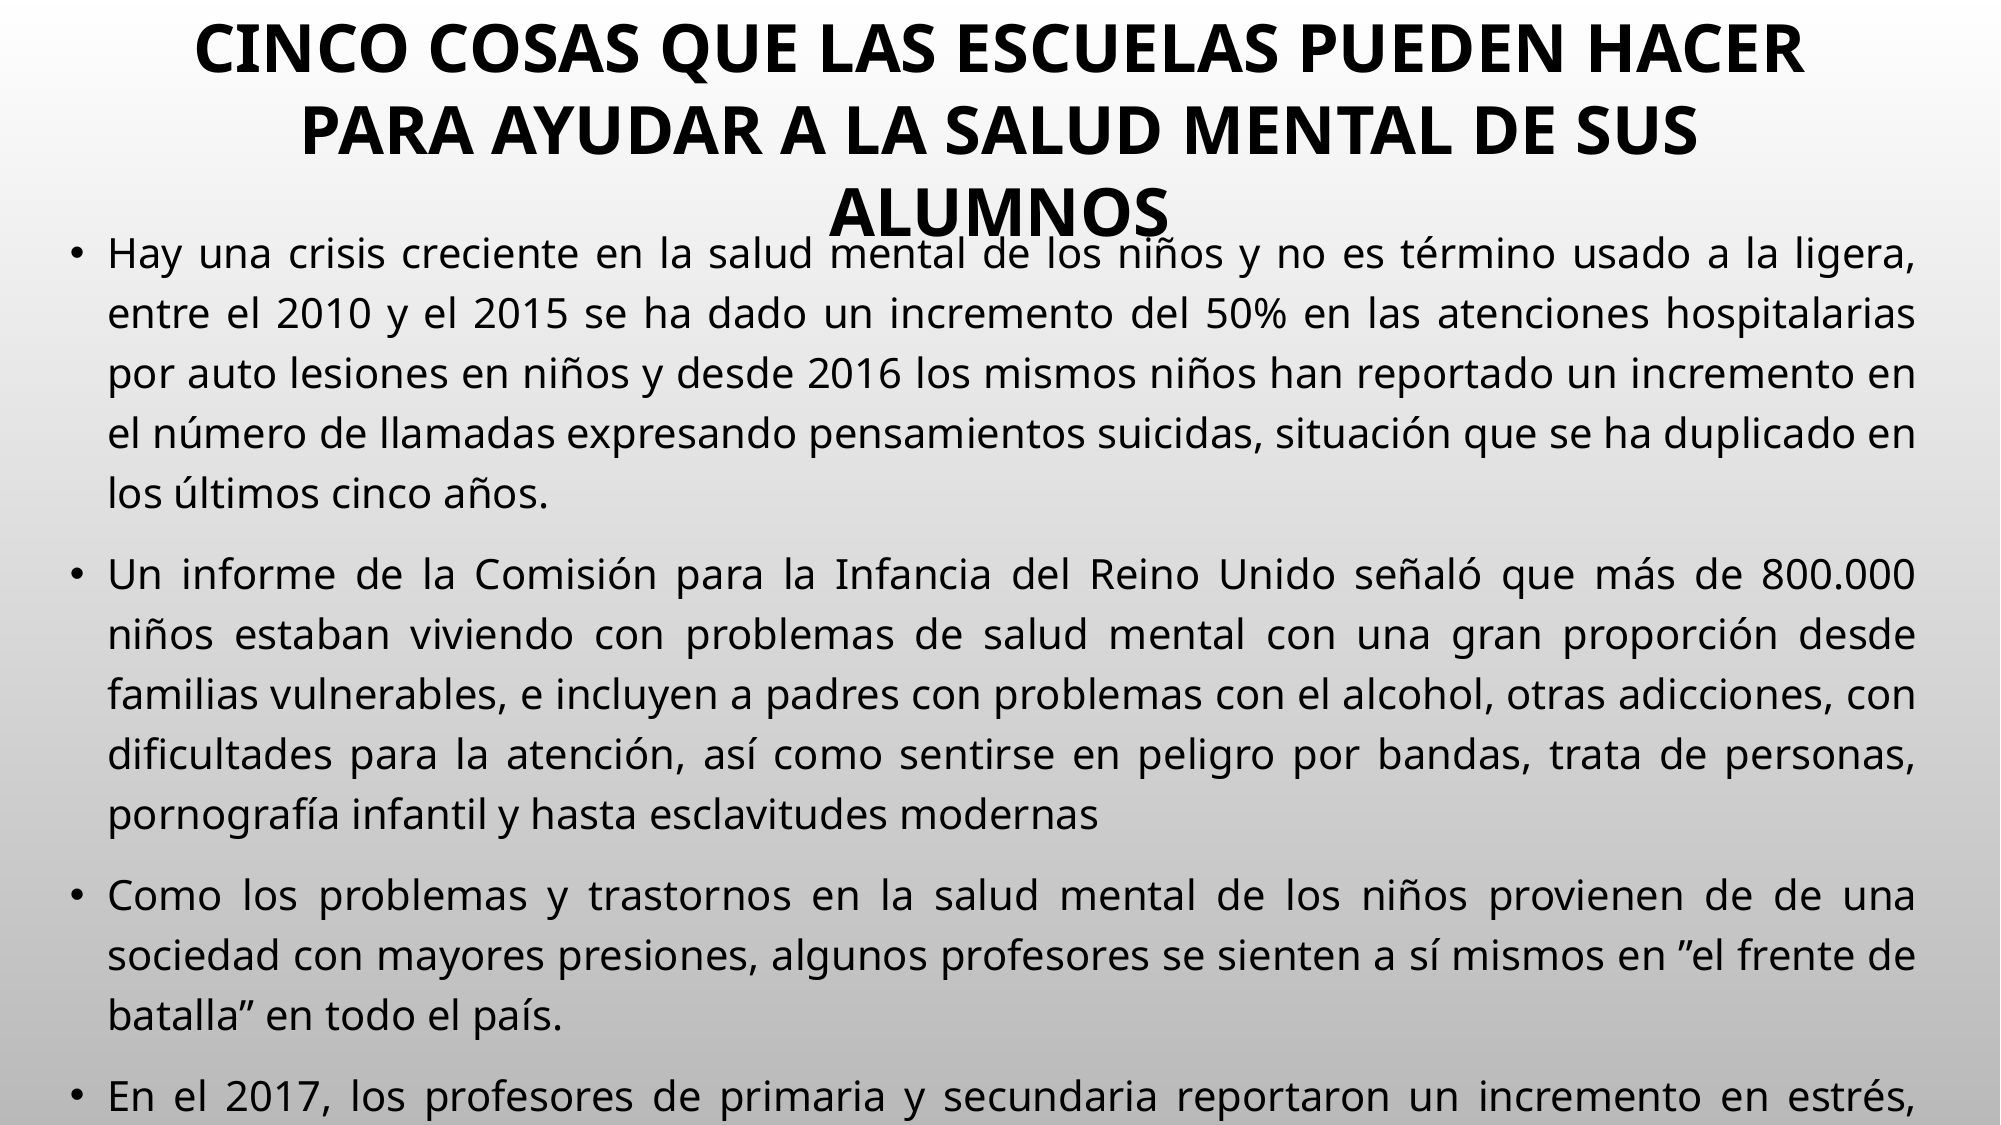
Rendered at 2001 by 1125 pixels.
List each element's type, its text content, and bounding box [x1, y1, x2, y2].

list Hay una crisis creciente en la salud mental de los niños y no es término usado a la ligera, entre el 2010 y el 2015 se ha dado un incremento del 50% en las atenciones hospitalarias por auto lesiones en niños y desde 2016 los mismos niños han reportado un incremento en el número de llamadas expresando pensamientos suicidas, situación que se ha duplicado en los últimos cinco años. Un informe de la Comisión para la Infancia del Reino Unido señaló que más de 800.000 niños estaban viviendo con problemas de salud mental con una gran proporción desde familias vulnerables, e incluyen a padres con problemas con el alcohol, otras adicciones, con dificultades para la atención, así como sentirse en peligro por bandas, trata de personas, pornografía infantil y hasta esclavitudes modernas Como los problemas y trastornos en la salud mental de los niños provienen de de una sociedad con mayores presiones, algunos profesores se sienten a sí mismos en ”el frente de batalla” en todo el país. En el 2017, los profesores de primaria y secundaria reportaron un incremento en estrés, ansiedad, pánico, trastornos alimentarios en sus alumnos, así como la depresión, las autolesiones y sin un entrenamiento por especialistas porque no se sienten preparados para los cambios que se están dando. [54, 209, 1934, 1125]
title CINCO COSAS QUE LAS ESCUELAS PUEDEN HACER PARA AYUDAR A LA SALUD MENTAL DE SUS ALUMNOS [149, 0, 1851, 209]
